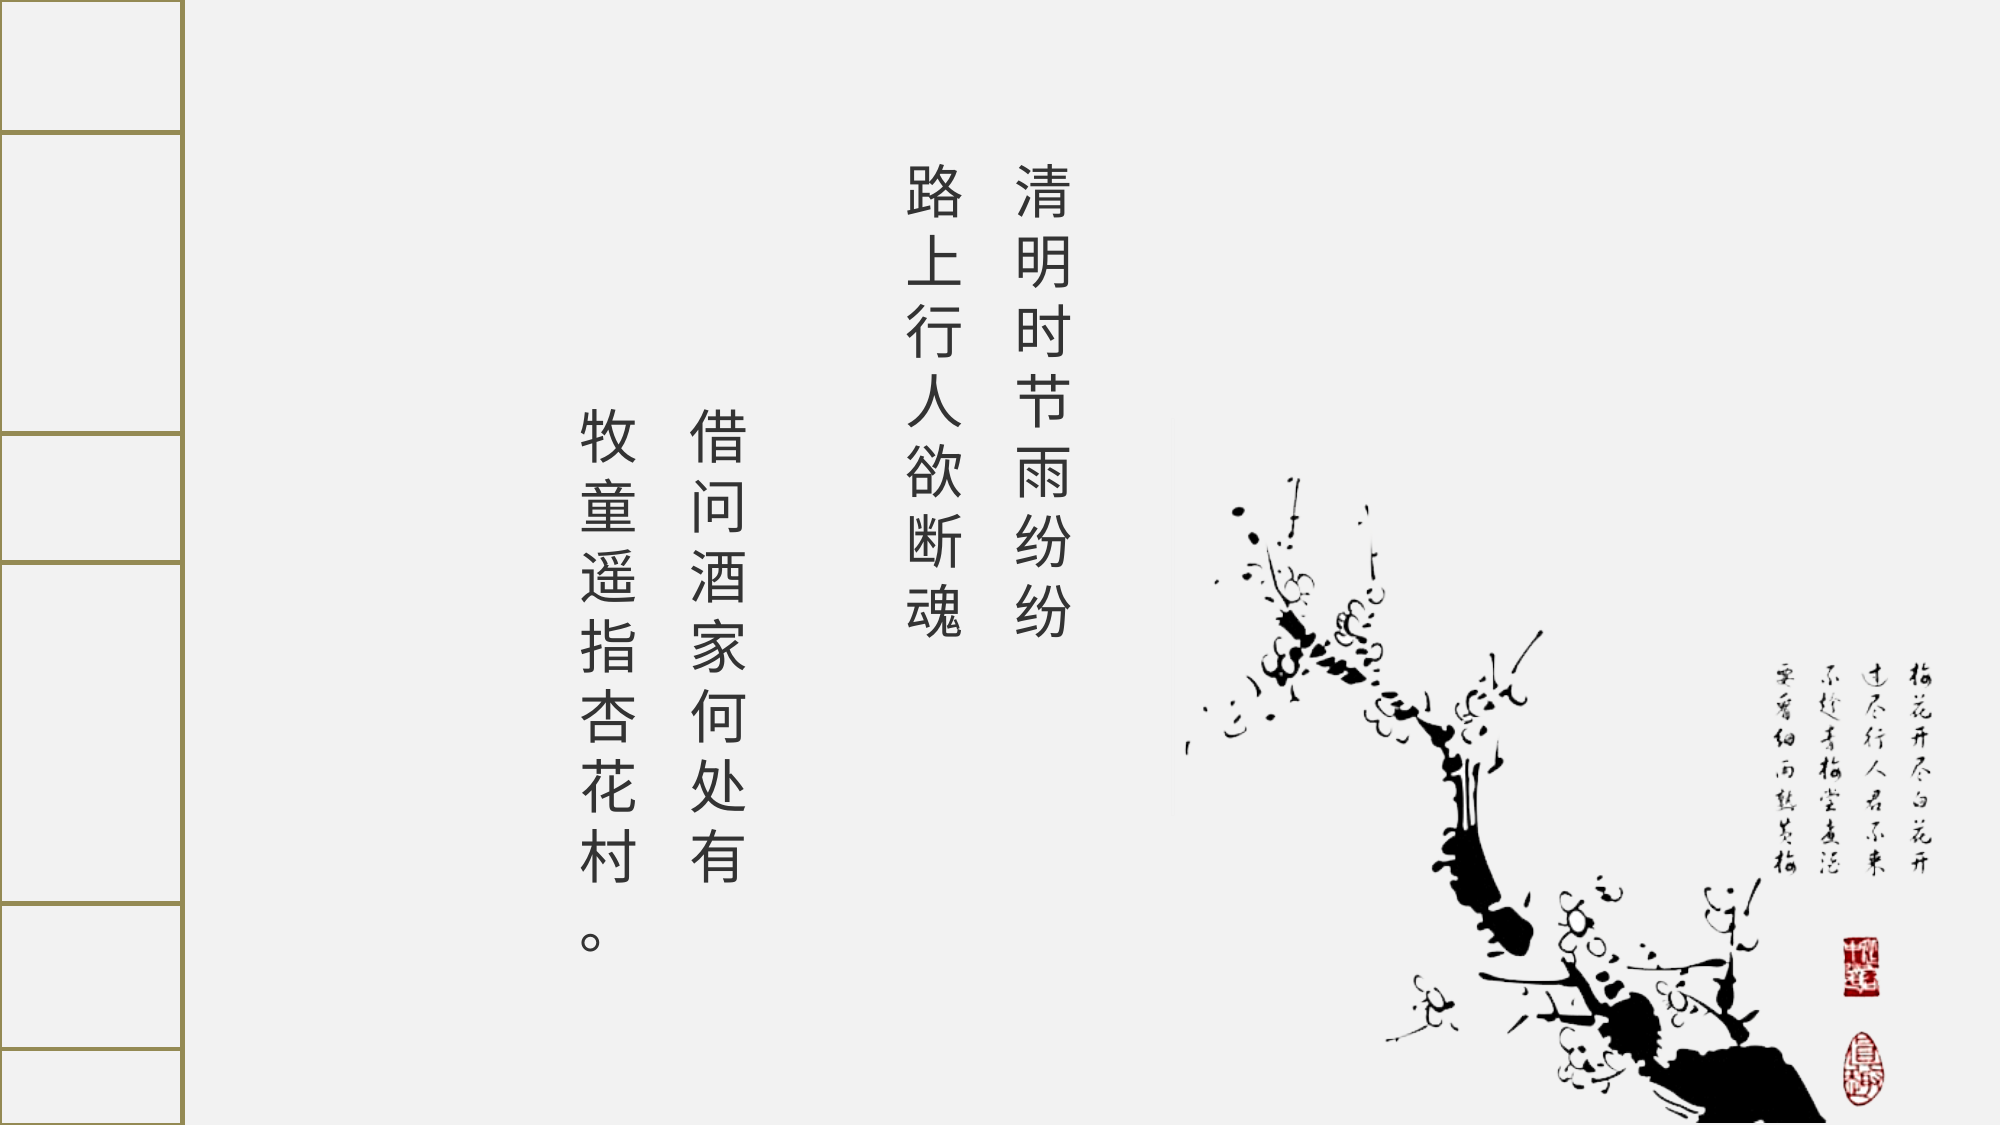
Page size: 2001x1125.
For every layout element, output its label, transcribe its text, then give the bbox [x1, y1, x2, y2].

text_box 清明时节雨纷纷 [999, 148, 1077, 653]
text_box 牧童遥指杏花村。 [565, 393, 642, 968]
text_box 路上行人欲断魂 [890, 148, 967, 653]
text_box 借问酒家何处有 [674, 393, 751, 898]
text_box [0, 0, 184, 1125]
picture [1170, 403, 2000, 1125]
